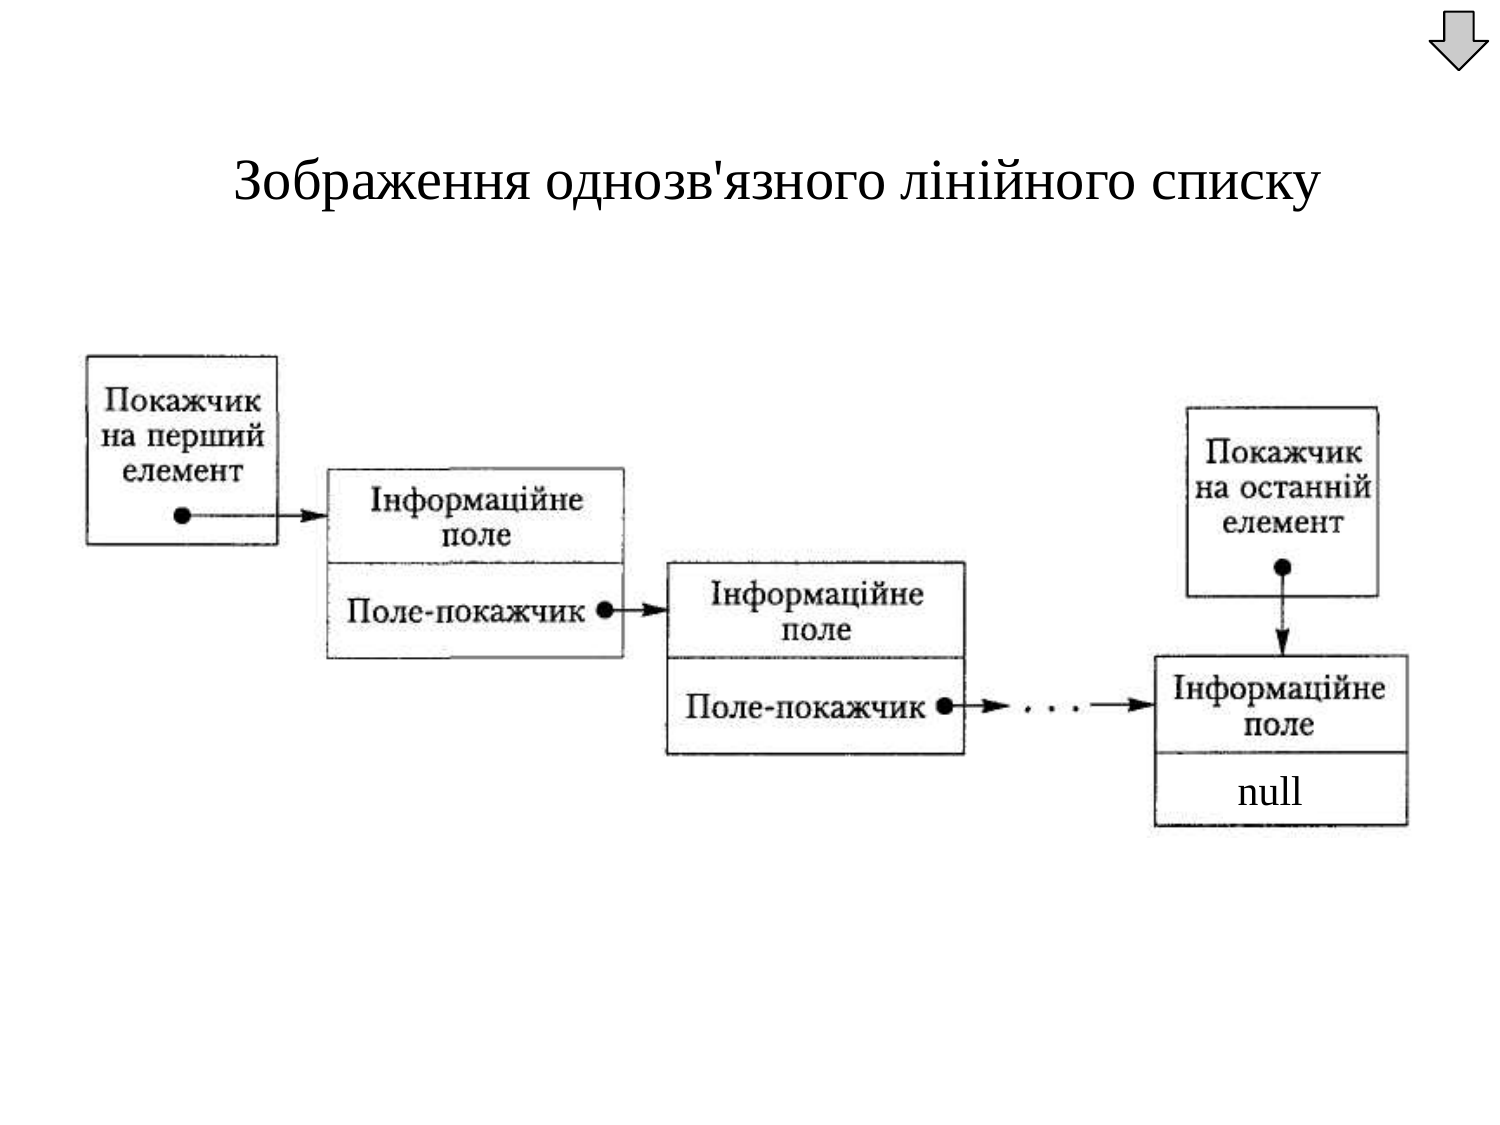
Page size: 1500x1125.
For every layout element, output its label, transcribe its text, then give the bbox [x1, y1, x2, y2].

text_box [37, 313, 1426, 838]
text_box [1429, 11, 1489, 71]
list Зображення однозв'язного лінійного списку [0, 141, 1500, 244]
